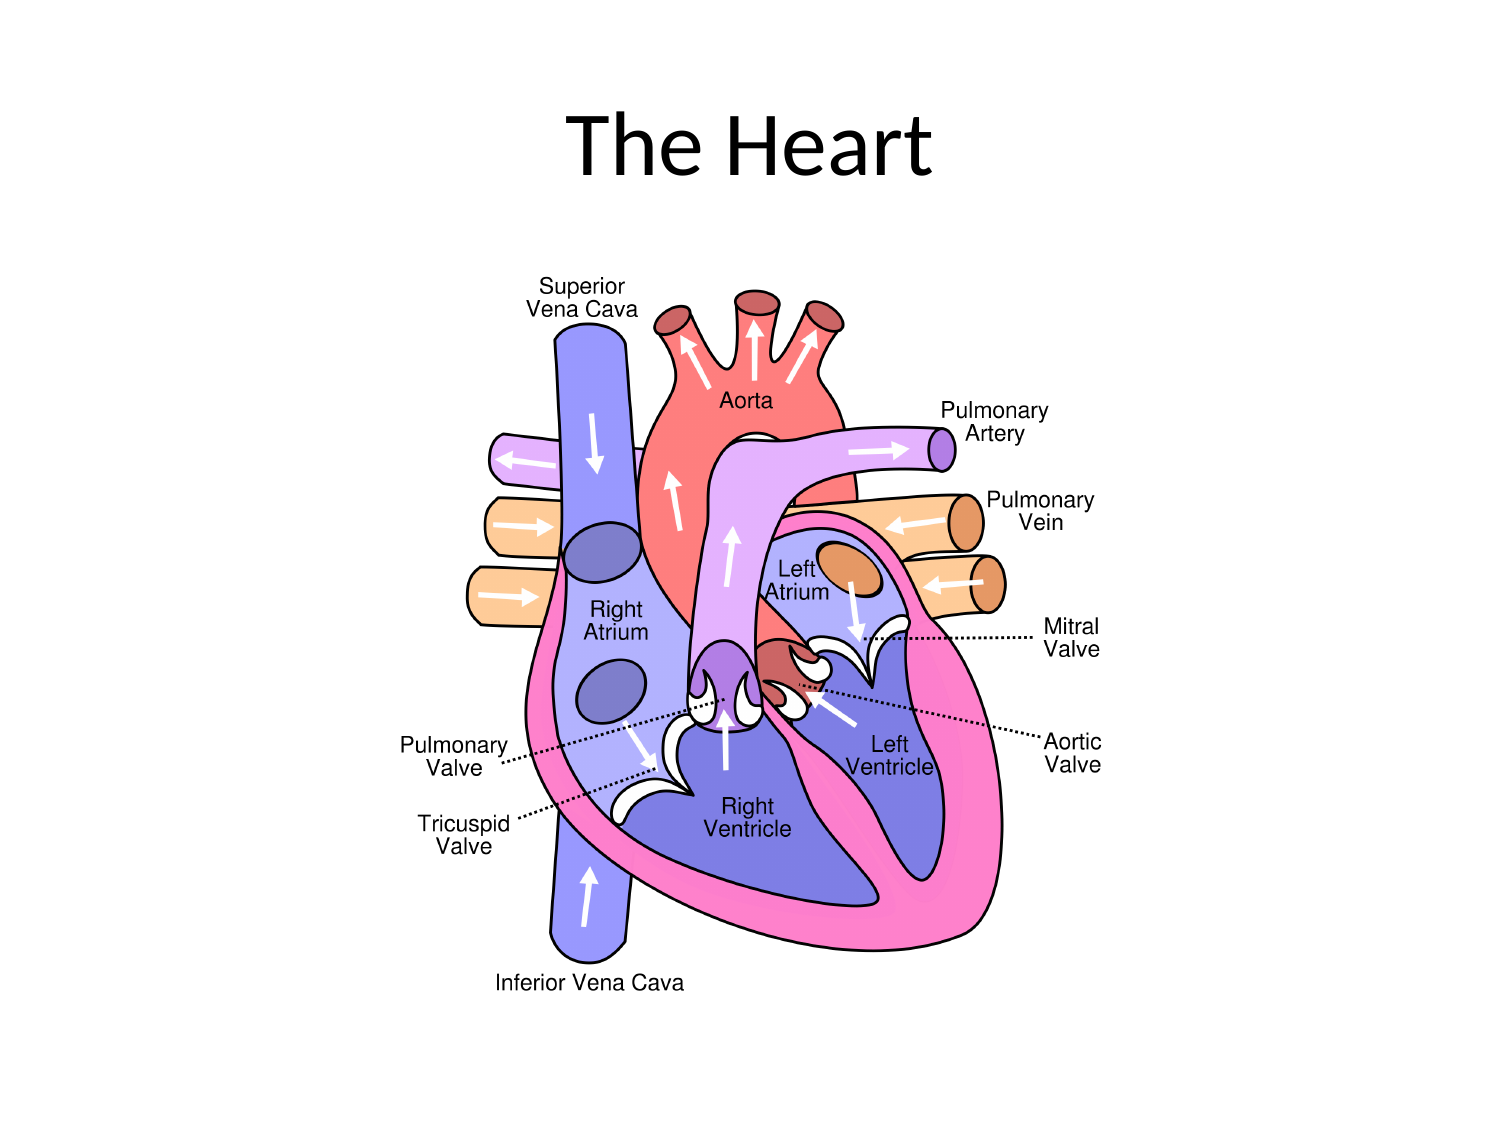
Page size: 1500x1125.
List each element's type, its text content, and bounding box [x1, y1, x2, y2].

title The Heart [75, 45, 1425, 233]
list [74, 262, 1426, 1006]
